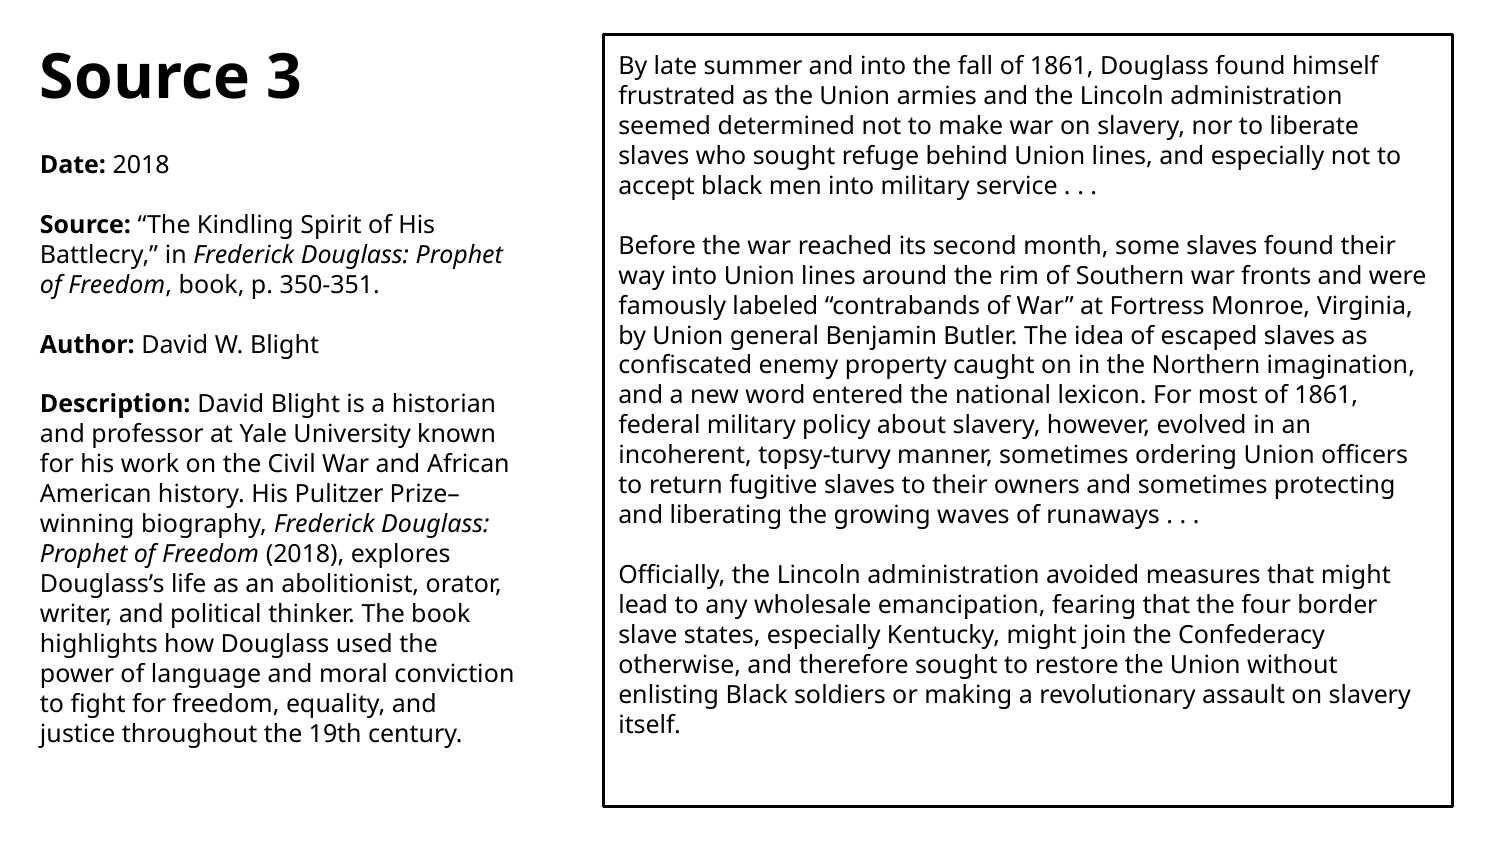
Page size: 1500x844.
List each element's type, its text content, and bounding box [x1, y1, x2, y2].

text_box Source 3 Date: 2018 Source: “The Kindling Spirit of His Battlecry,” in Frederick Douglass: Prophet of Freedom, book, p. 350-351. Author: David W. Blight Description: David Blight is a historian and professor at Yale University known for his work on the Civil War and African American history. His Pulitzer Prize–winning biography, Frederick Douglass: Prophet of Freedom (2018), explores Douglass’s life as an abolitionist, orator, writer, and political thinker. The book highlights how Douglass used the power of language and moral conviction to fight for freedom, equality, and justice throughout the 19th century. [24, 21, 534, 749]
text_box By late summer and into the fall of 1861, Douglass found himself frustrated as the Union armies and the Lincoln administration seemed determined not to make war on slavery, nor to liberate slaves who sought refuge behind Union lines, and especially not to accept black men into military service . . . Before the war reached its second month, some slaves found their way into Union lines around the rim of Southern war fronts and were famously labeled “contrabands of War” at Fortress Monroe, Virginia, by Union general Benjamin Butler. The idea of escaped slaves as confiscated enemy property caught on in the Northern imagination, and a new word entered the national lexicon. For most of 1861, federal military policy about slavery, however, evolved in an incoherent, topsy-turvy manner, sometimes ordering Union officers to return fugitive slaves to their owners and sometimes protecting and liberating the growing waves of runaways . . . Officially, the Lincoln administration avoided measures that might lead to any wholesale emancipation, fearing that the four border slave states, especially Kentucky, might join the Confederacy otherwise, and therefore sought to restore the Union without enlisting Black soldiers or making a revolutionary assault on slavery itself. [603, 34, 1453, 807]
